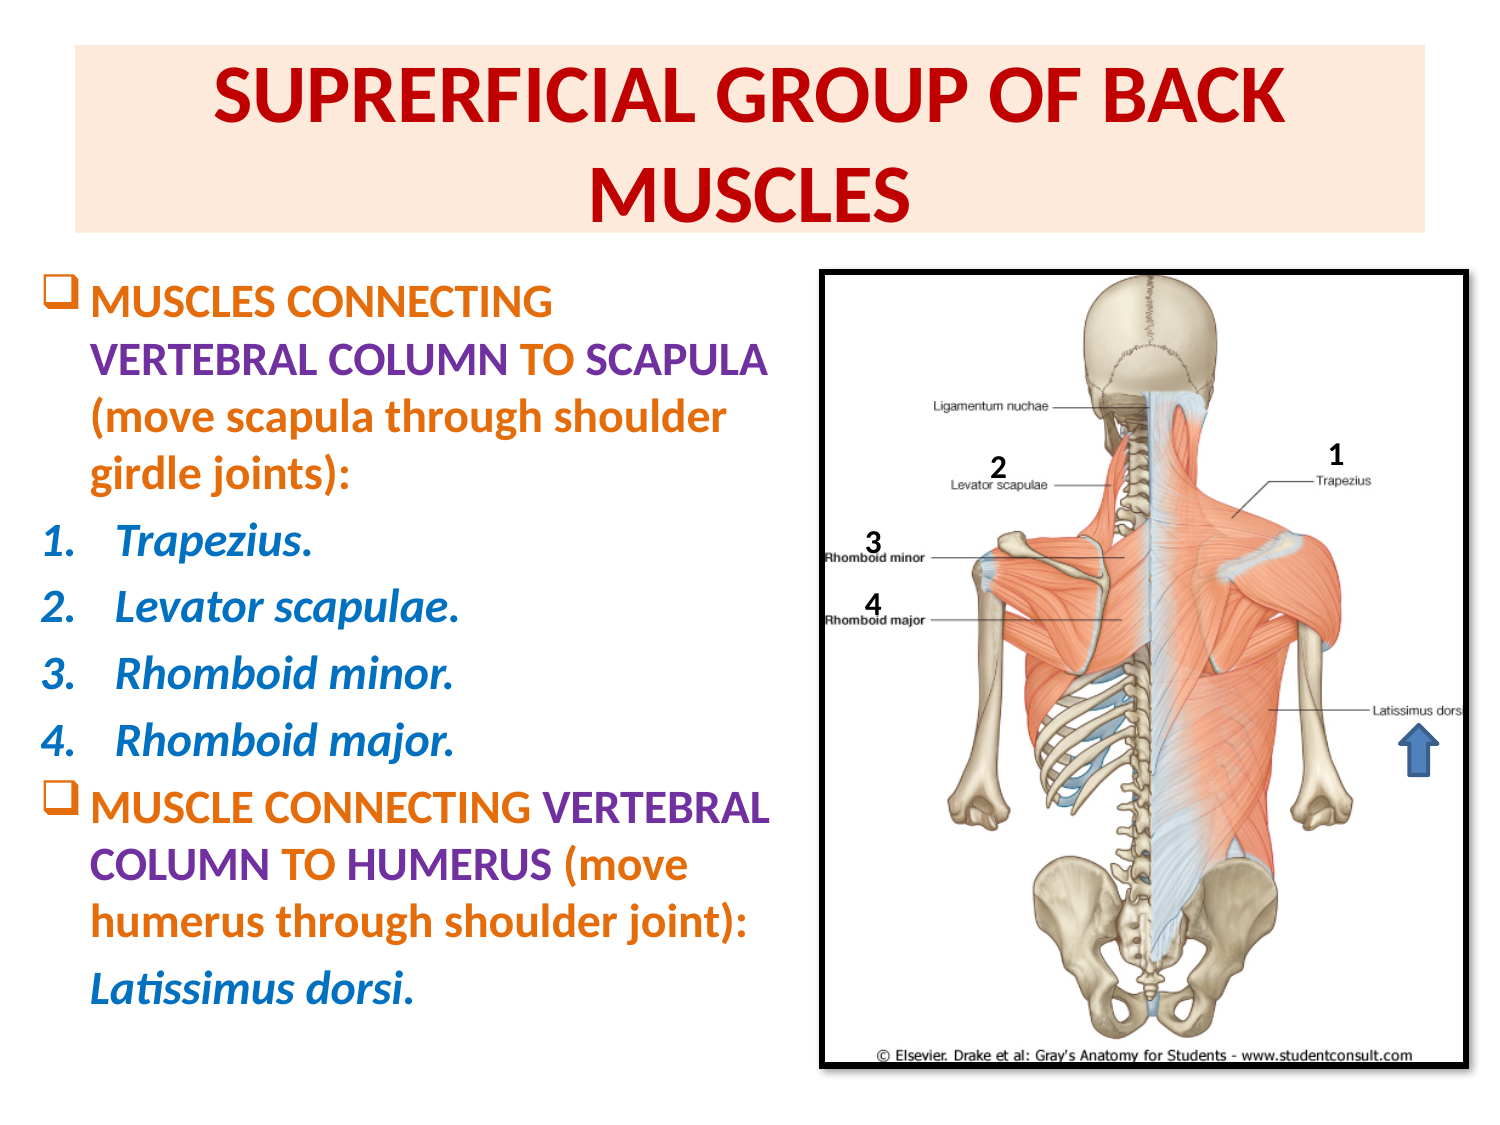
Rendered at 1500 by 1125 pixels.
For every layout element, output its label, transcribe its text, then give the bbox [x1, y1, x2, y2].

list MUSCLES CONNECTING VERTEBRAL COLUMN TO SCAPULA (move scapula through shoulder girdle joints): Trapezius. Levator scapulae. Rhomboid minor. Rhomboid major. MUSCLE CONNECTING VERTEBRAL COLUMN TO HUMERUS (move humerus through shoulder joint): Latissimus dorsi. [24, 262, 788, 1088]
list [824, 274, 1464, 1063]
title SUPRERFICIAL GROUP OF BACK MUSCLES [75, 45, 1425, 233]
